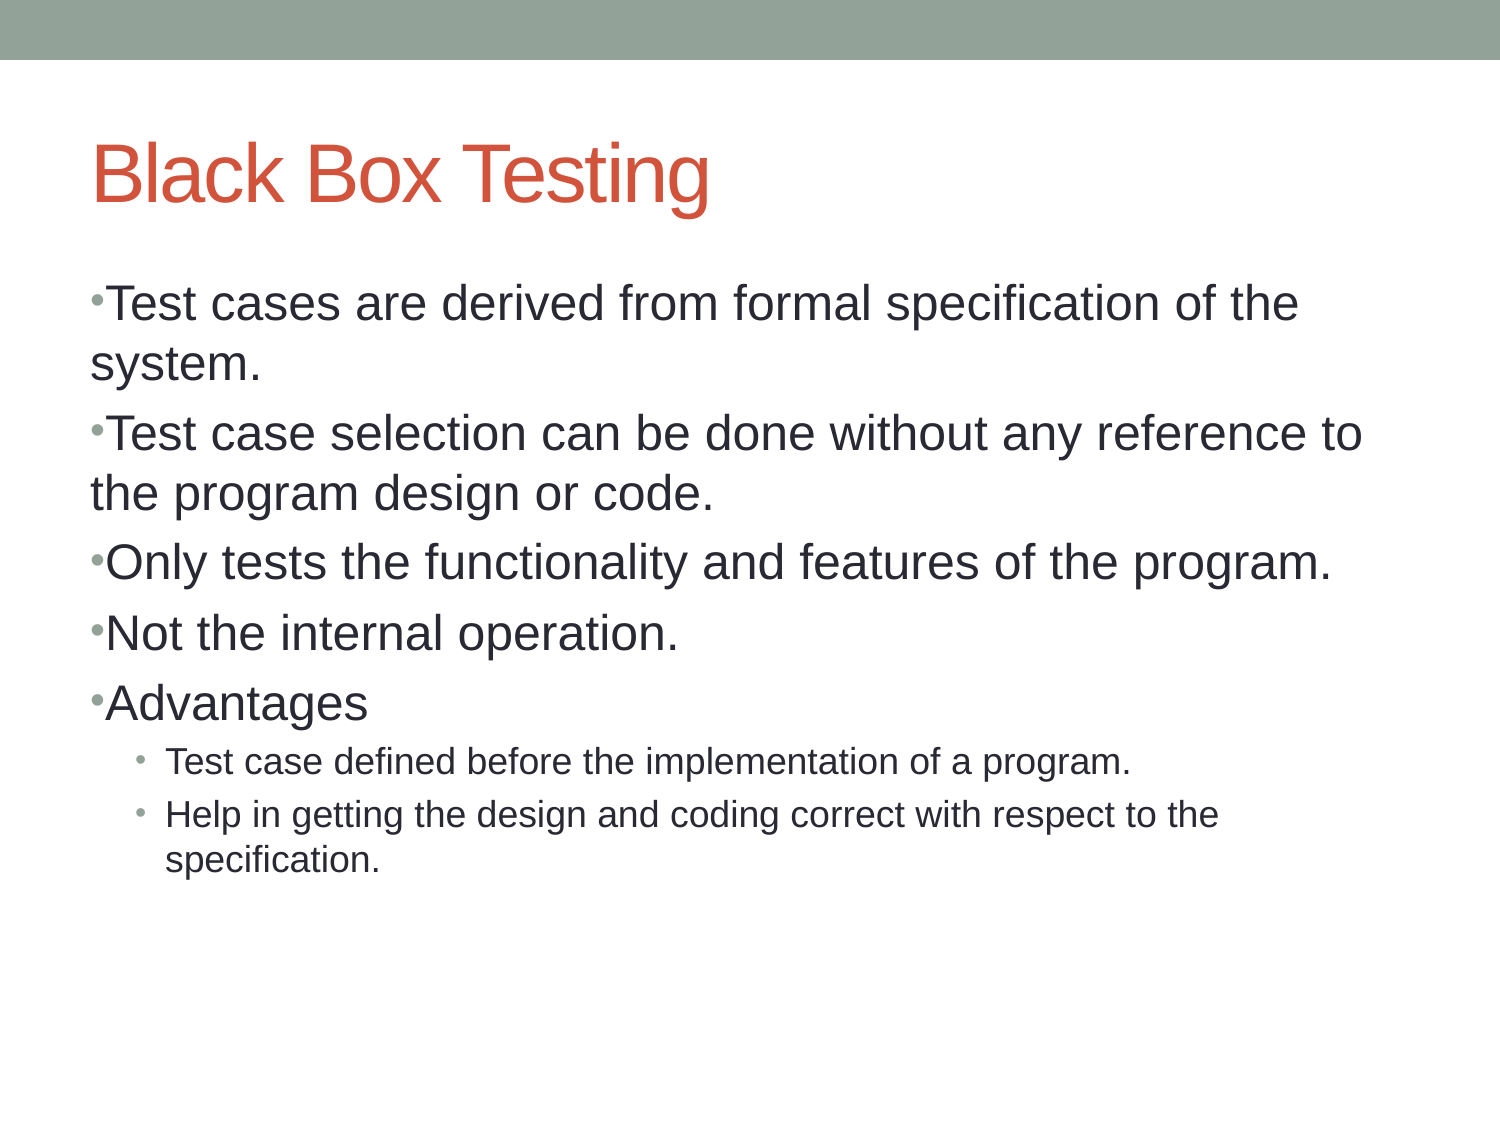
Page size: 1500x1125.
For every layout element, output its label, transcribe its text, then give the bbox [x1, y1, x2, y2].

title Black Box Testing [75, 87, 1425, 250]
list Test cases are derived from formal specification of the system. Test case selection can be done without any reference to the program design or code. Only tests the functionality and features of the program. Not the internal operation. Advantages Test case defined before the implementation of a program. Help in getting the design and coding correct with respect to the specification. [75, 262, 1425, 1063]
